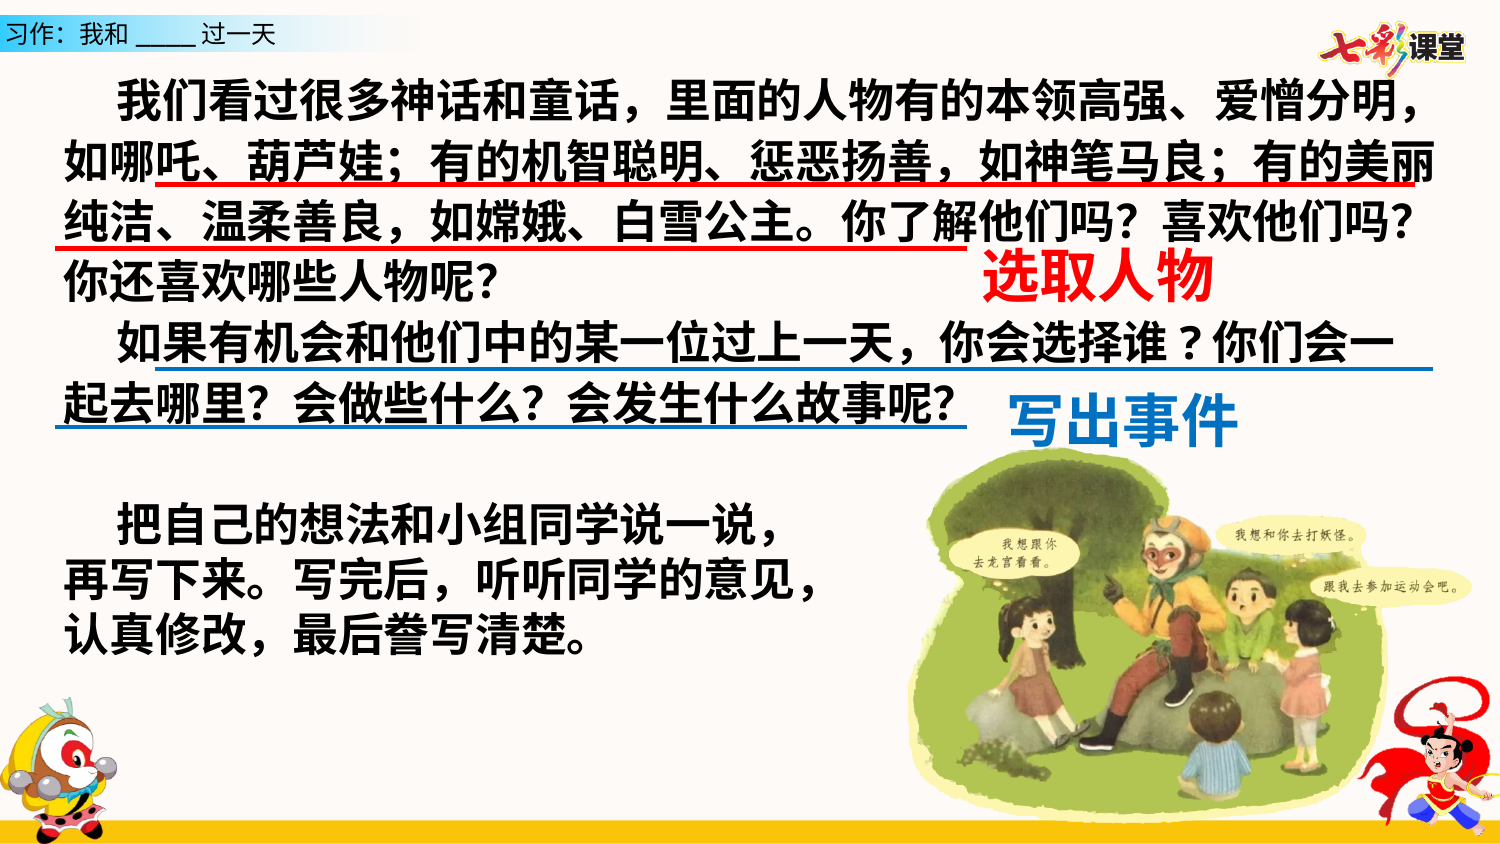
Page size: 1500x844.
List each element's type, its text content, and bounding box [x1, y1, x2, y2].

picture [1316, 20, 1468, 80]
picture [0, 697, 117, 844]
text_box 把自己的想法和小组同学说一说，再写下来。写完后，听听同学的意见，认真修改，最后誊写清楚。 [48, 488, 817, 668]
text_box 我们看过很多神话和童话，里面的人物有的本领高强、爱憎分明，如哪吒、葫芦娃；有的机智聪明、惩恶扬善，如神笔马良；有的美丽纯洁、温柔善良，如嫦娥、白雪公主。你了解他们吗？喜欢他们吗？你还喜欢哪些人物呢？ 如果有机会和他们中的某一位过上一天，你会选择谁?你们会一起去哪里？会做些什么？会发生什么故事呢？ [48, 58, 1451, 437]
text_box 写出事件 [991, 378, 1299, 425]
picture [904, 426, 1500, 844]
text_box 选取人物 [966, 231, 1274, 317]
